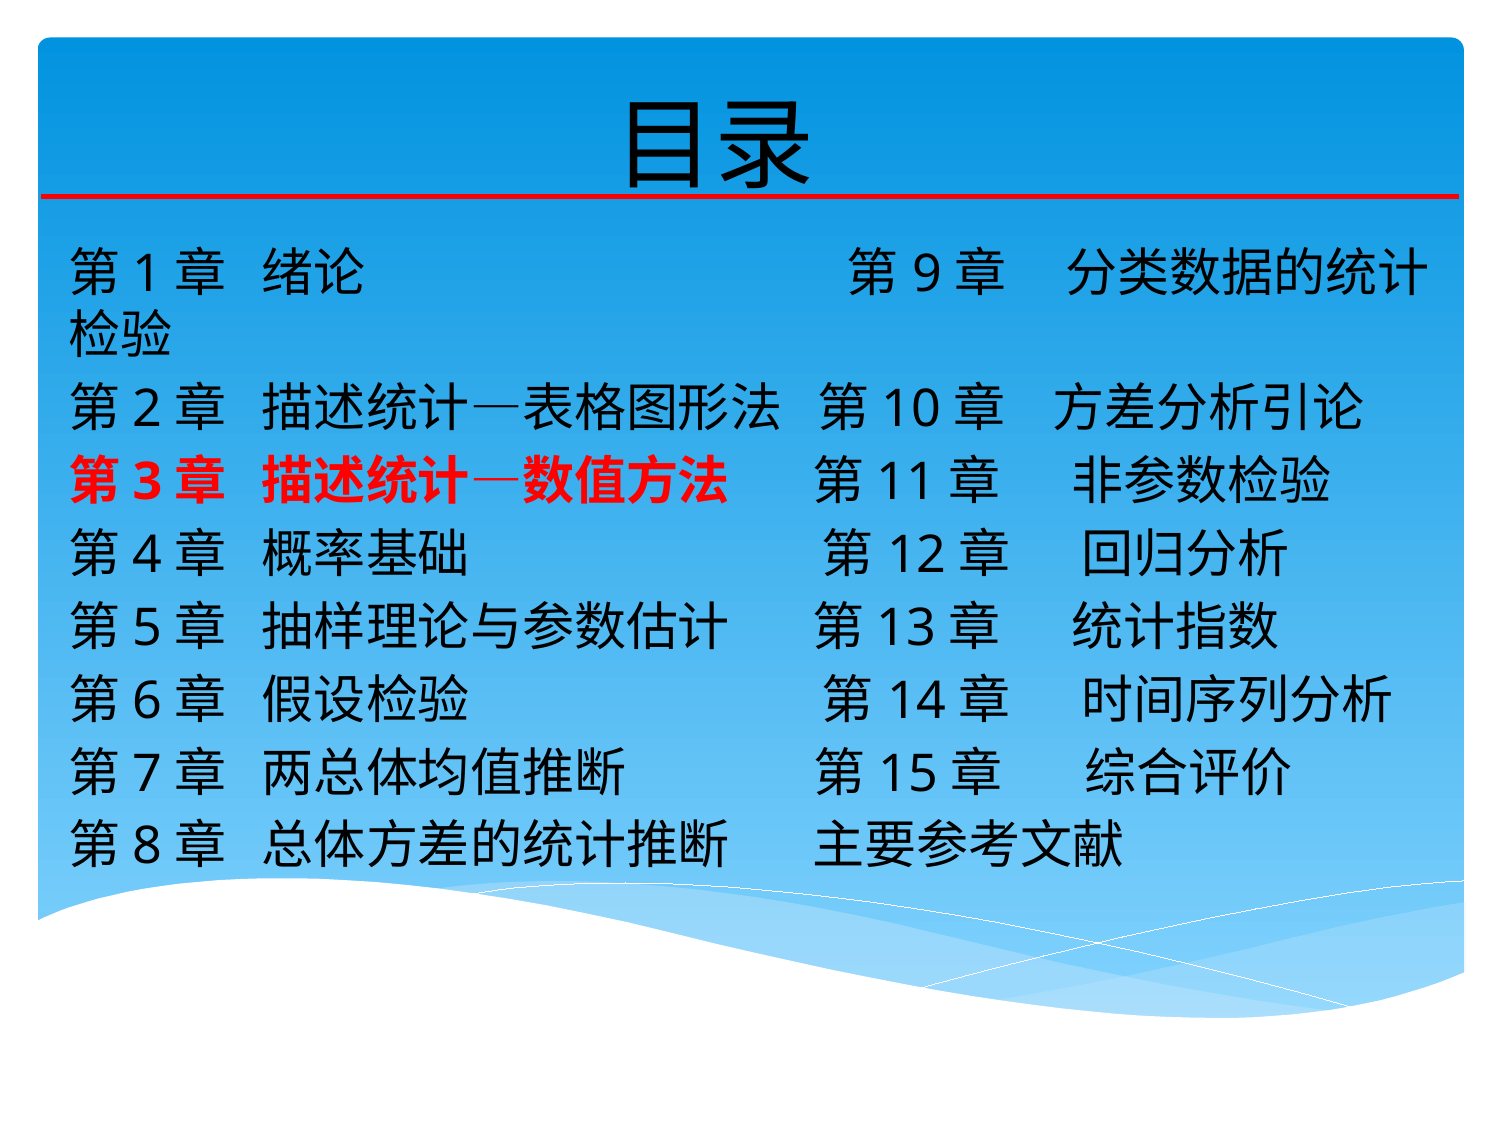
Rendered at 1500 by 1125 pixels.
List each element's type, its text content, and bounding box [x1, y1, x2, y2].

title 目录 [76, 205, 1352, 209]
subtitle 第1章 绪论 第9章 分类数据的统计检验 第2章 描述统计—表格图形法 第10章 方差分析引论 第3章 描述统计—数值方法 第11章 非参数检验 第4章 概率基础 第12章 回归分析 第5章 抽样理论与参数估计 第13章 统计指数 第6章 假设检验 第14章 时间序列分析 第7章 两总体均值推断 第15章 综合评价 第8章 总体方差的统计推断 主要参考文献 [53, 231, 1471, 1035]
title 目录 [76, 90, 1352, 194]
